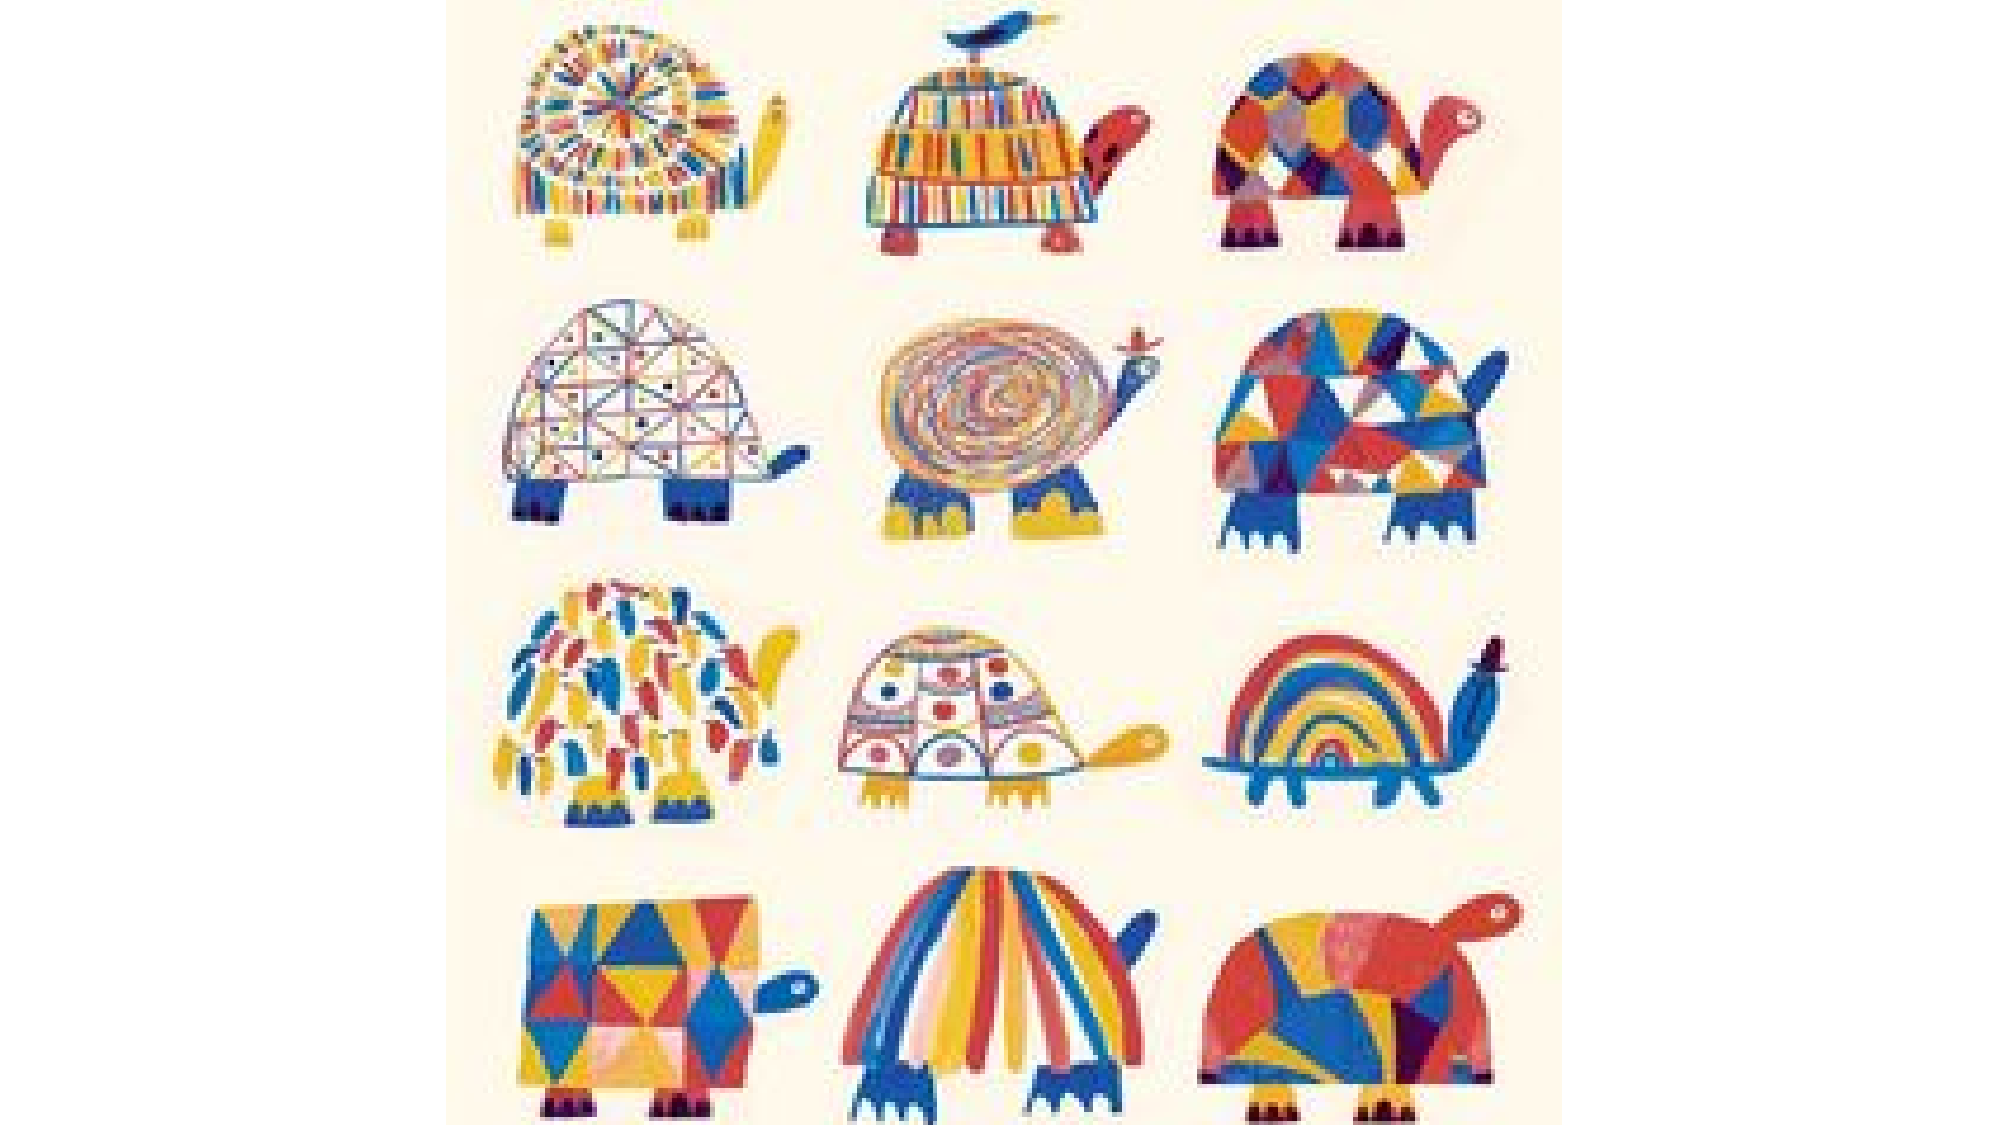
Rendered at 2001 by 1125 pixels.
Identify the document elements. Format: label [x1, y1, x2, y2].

picture [446, 0, 1562, 1125]
